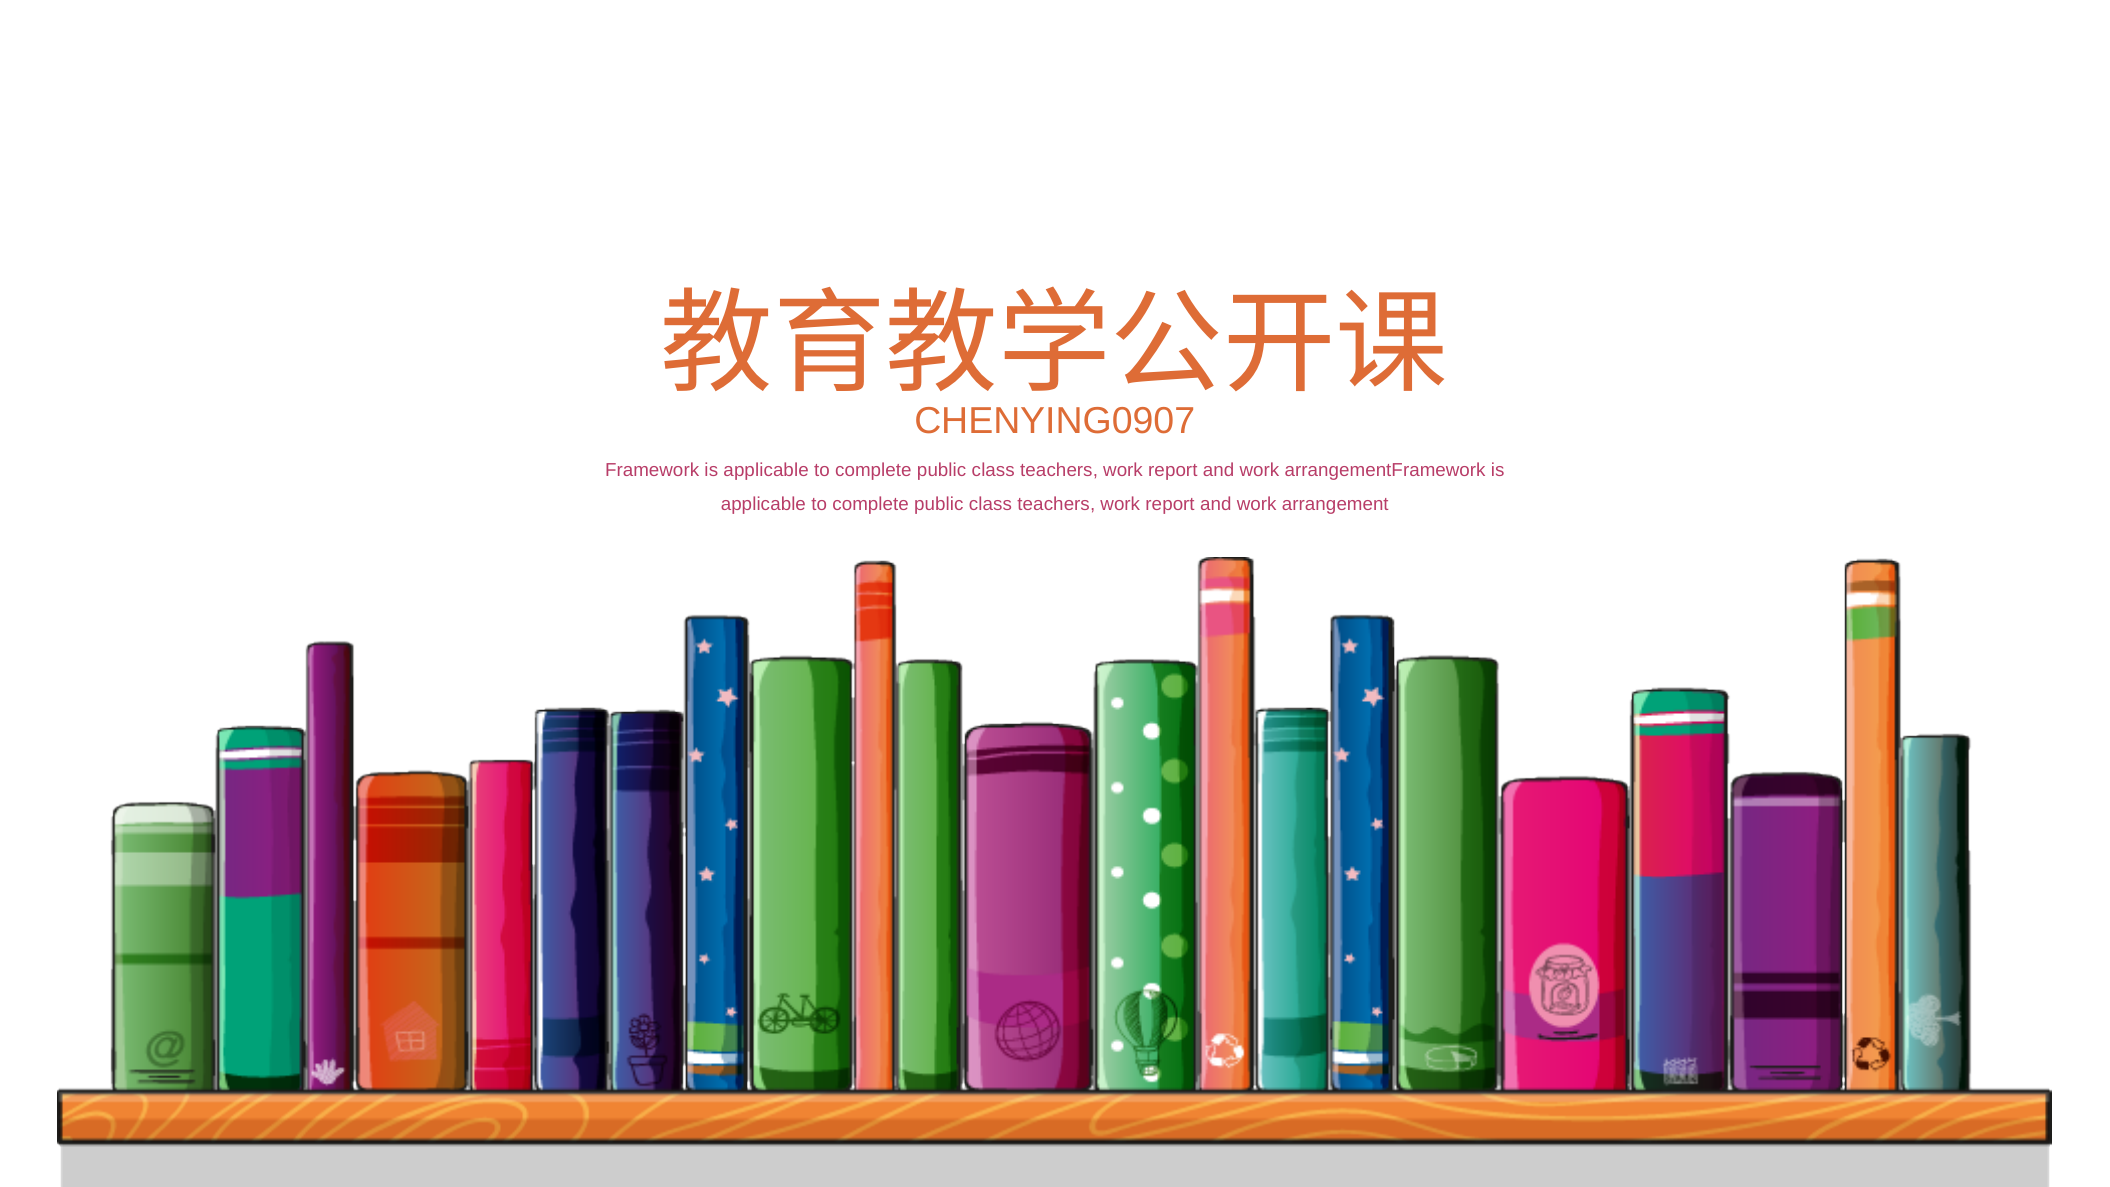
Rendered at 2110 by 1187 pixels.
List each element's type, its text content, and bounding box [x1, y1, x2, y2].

text_box Framework is applicable to complete public class teachers, work report and work arrangementFramework is applicable to complete public class teachers, work report and work arrangement [546, 439, 1563, 522]
picture [57, 557, 2052, 1187]
text_box 教育教学公开课 [528, 262, 1581, 413]
text_box chenying0907 [615, 388, 1494, 439]
